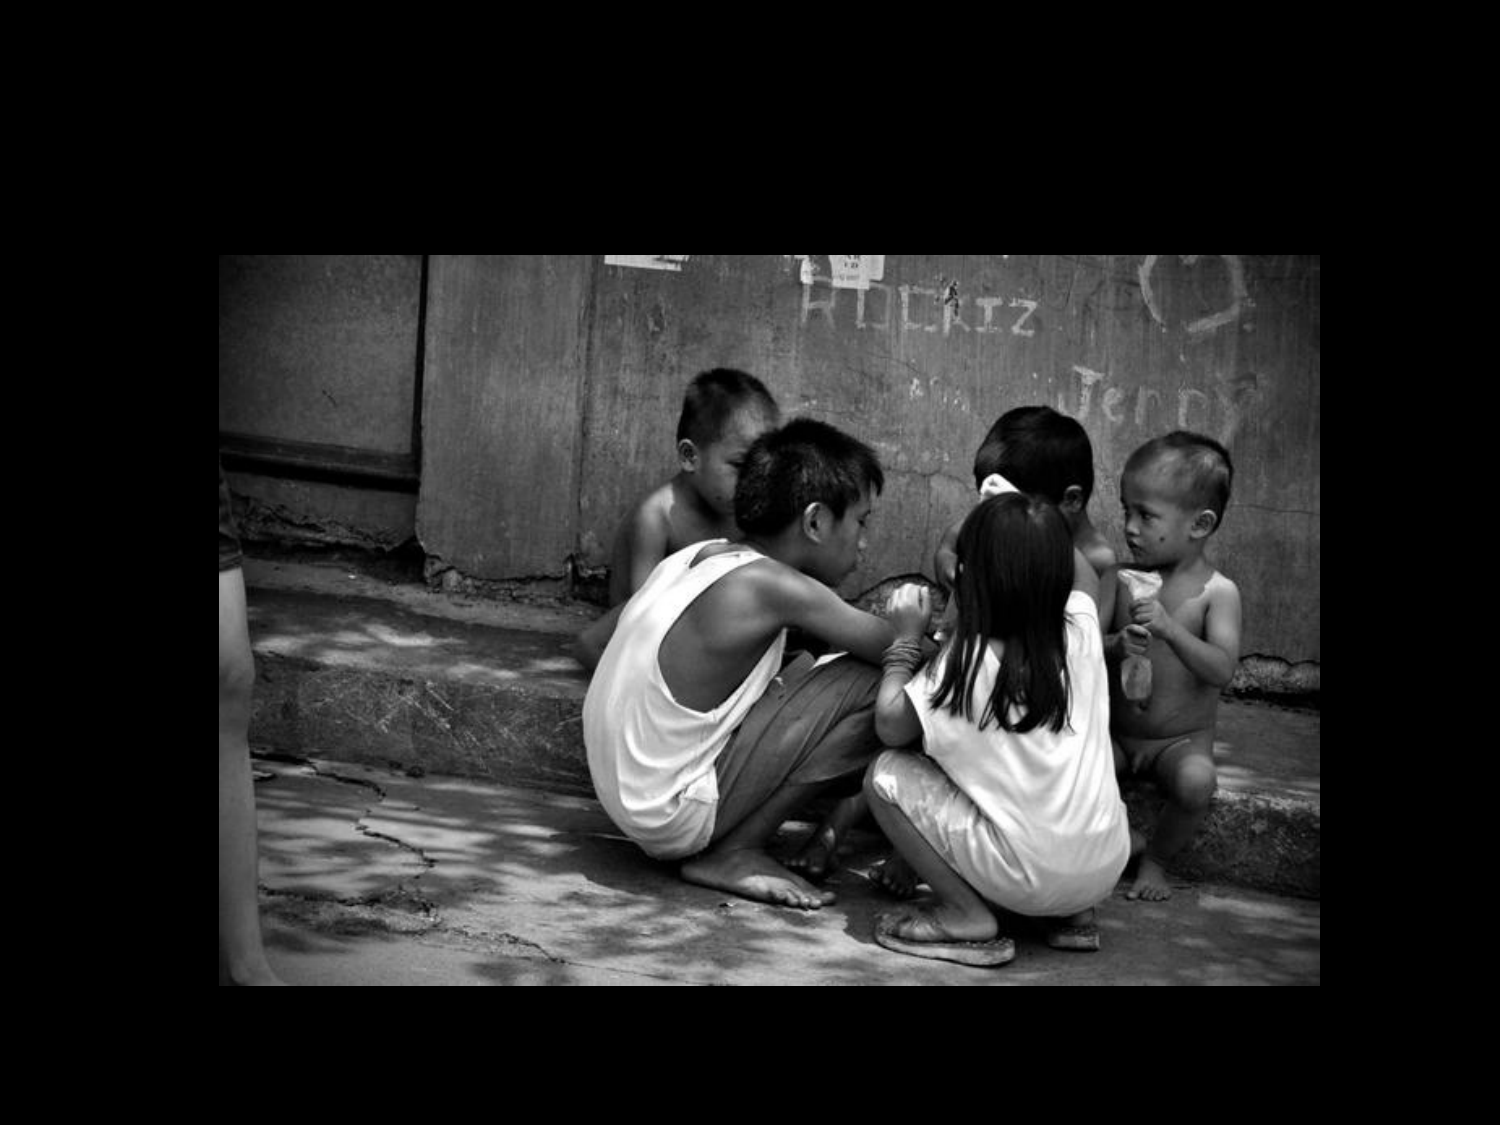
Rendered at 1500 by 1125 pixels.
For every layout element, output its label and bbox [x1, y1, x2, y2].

list [219, 255, 1320, 987]
